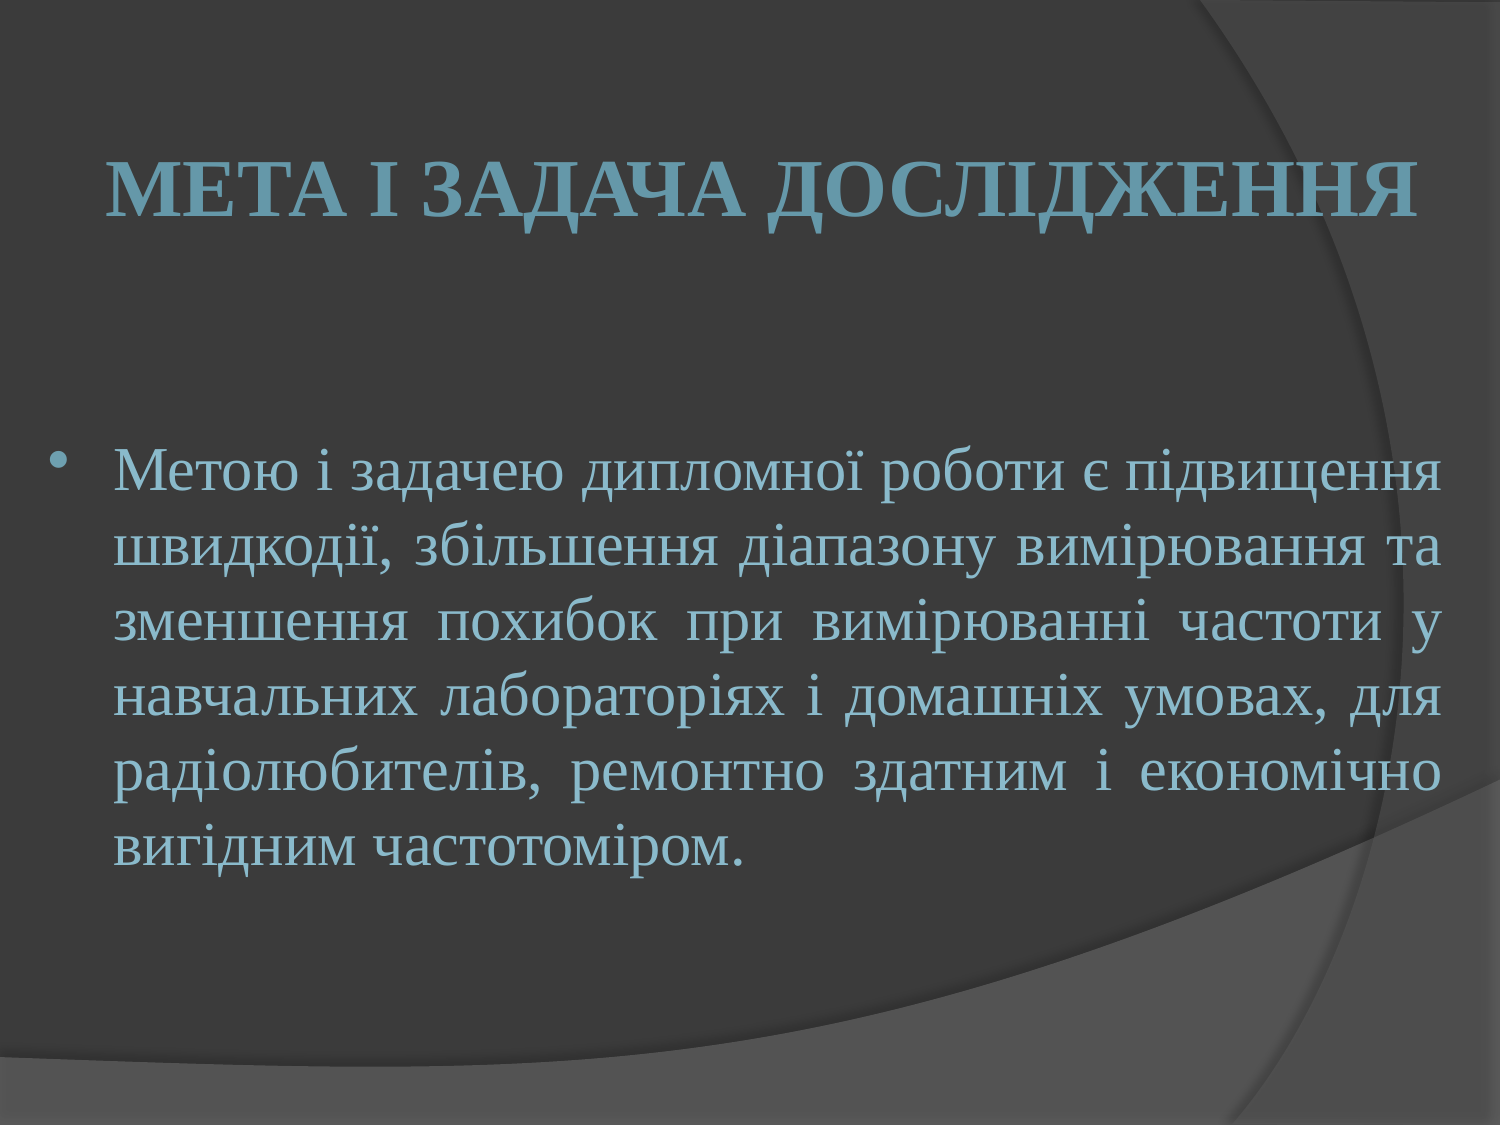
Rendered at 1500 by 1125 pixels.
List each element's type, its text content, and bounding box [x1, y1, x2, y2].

title Мета і задача дослідження [88, 90, 1437, 278]
list Метою і задачею дипломної роботи є підвищення швидкодії, збільшення діапазону вимірювання та зменшення похибок при вимірюванні частоти у навчальних лабораторіях і домашніх умовах, для радіолюбителів, ремонтно здатним і економічно вигідним частотоміром. [29, 420, 1459, 1000]
